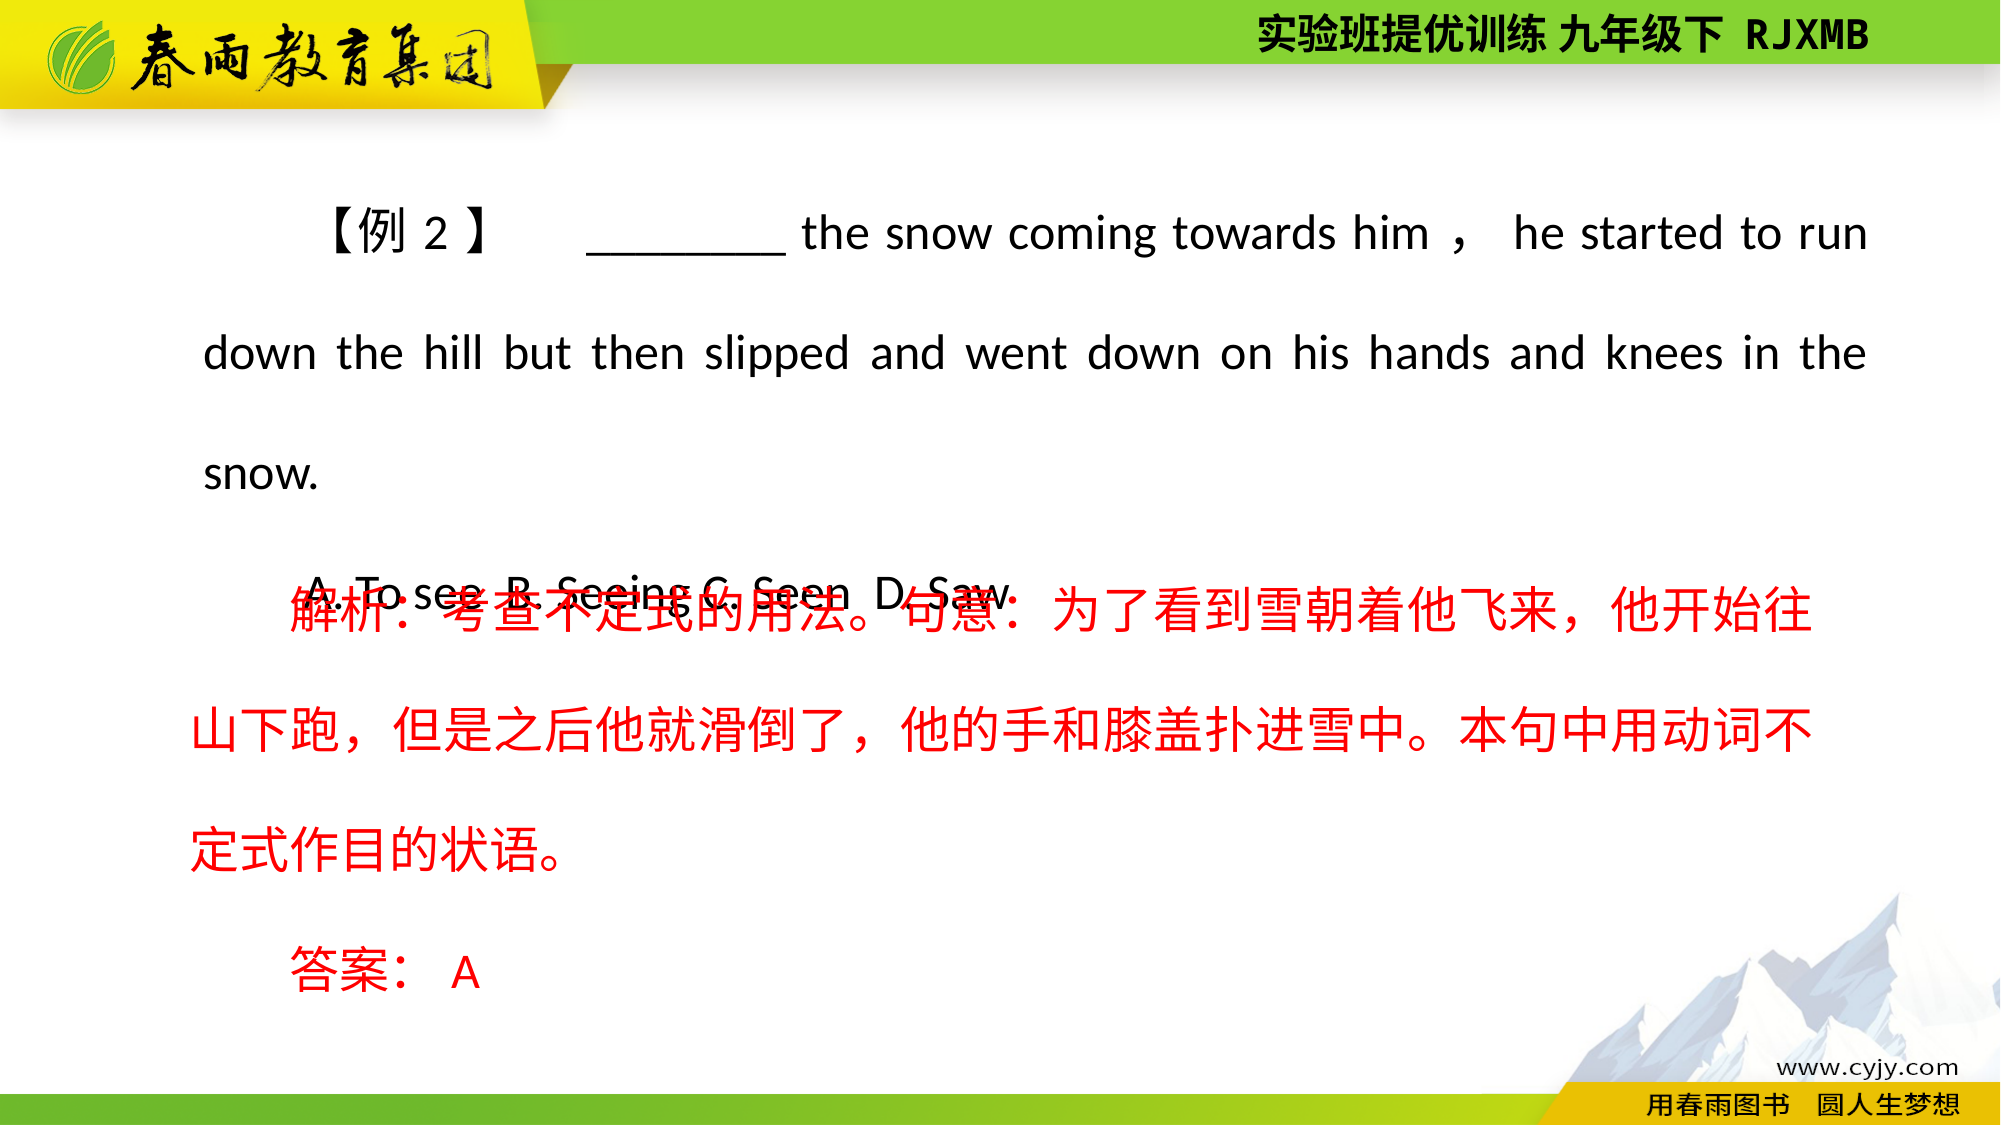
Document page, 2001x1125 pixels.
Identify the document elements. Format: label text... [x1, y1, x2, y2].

picture [0, 0, 2001, 1125]
text_box 解析：考查不定式的用法。句意：为了看到雪朝着他飞来，他开始往山下跑，但是之后他就滑倒了，他的手和膝盖扑进雪中。本句中用动词不定式作目的状语。 答案：A [174, 510, 1828, 1006]
text_box 【例2】 ________ the snow coming towards him，he started to run down the hill but then slipped and went down on his hands and knees in the snow. A. To see B. Seeing C. Seen D. Saw [188, 132, 1884, 627]
